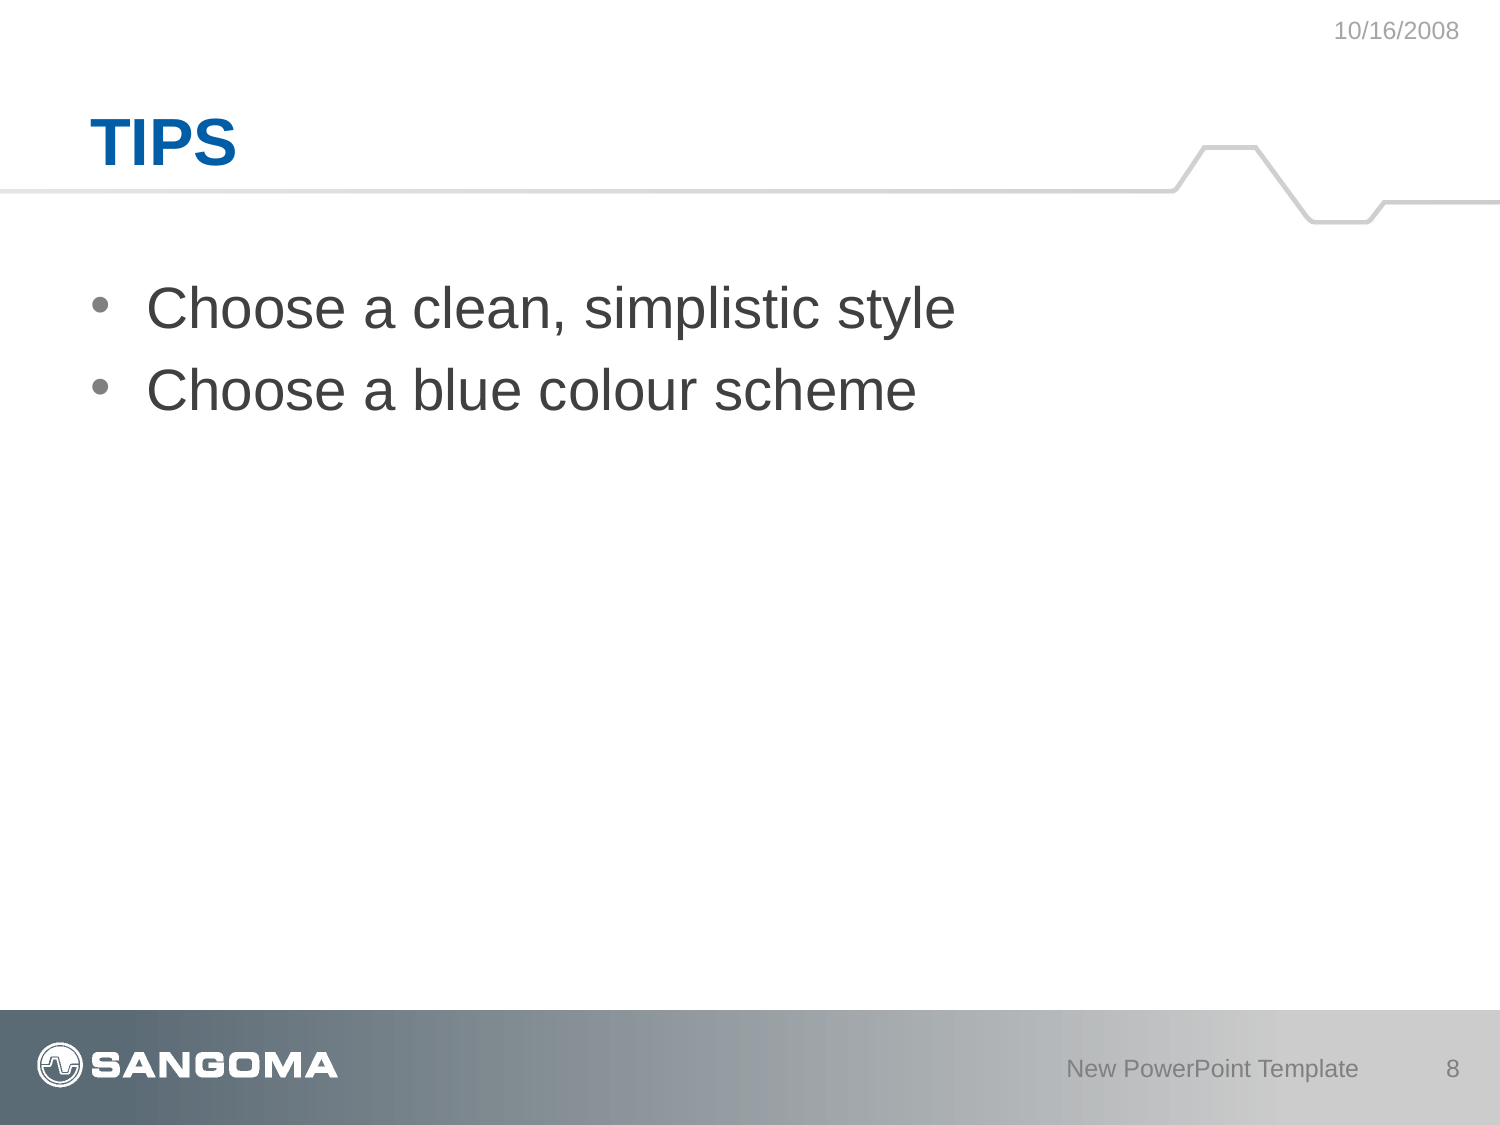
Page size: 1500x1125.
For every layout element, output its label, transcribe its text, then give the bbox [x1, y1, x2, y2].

slide_number 8 [1387, 1037, 1475, 1098]
picture [0, 0, 1500, 1125]
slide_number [1050, 0, 1475, 60]
list Choose a clean, simplistic style Choose a blue colour scheme [75, 262, 1425, 1005]
footer New PowerPoint Template [525, 1037, 1375, 1098]
title TIPS [75, 45, 1425, 233]
